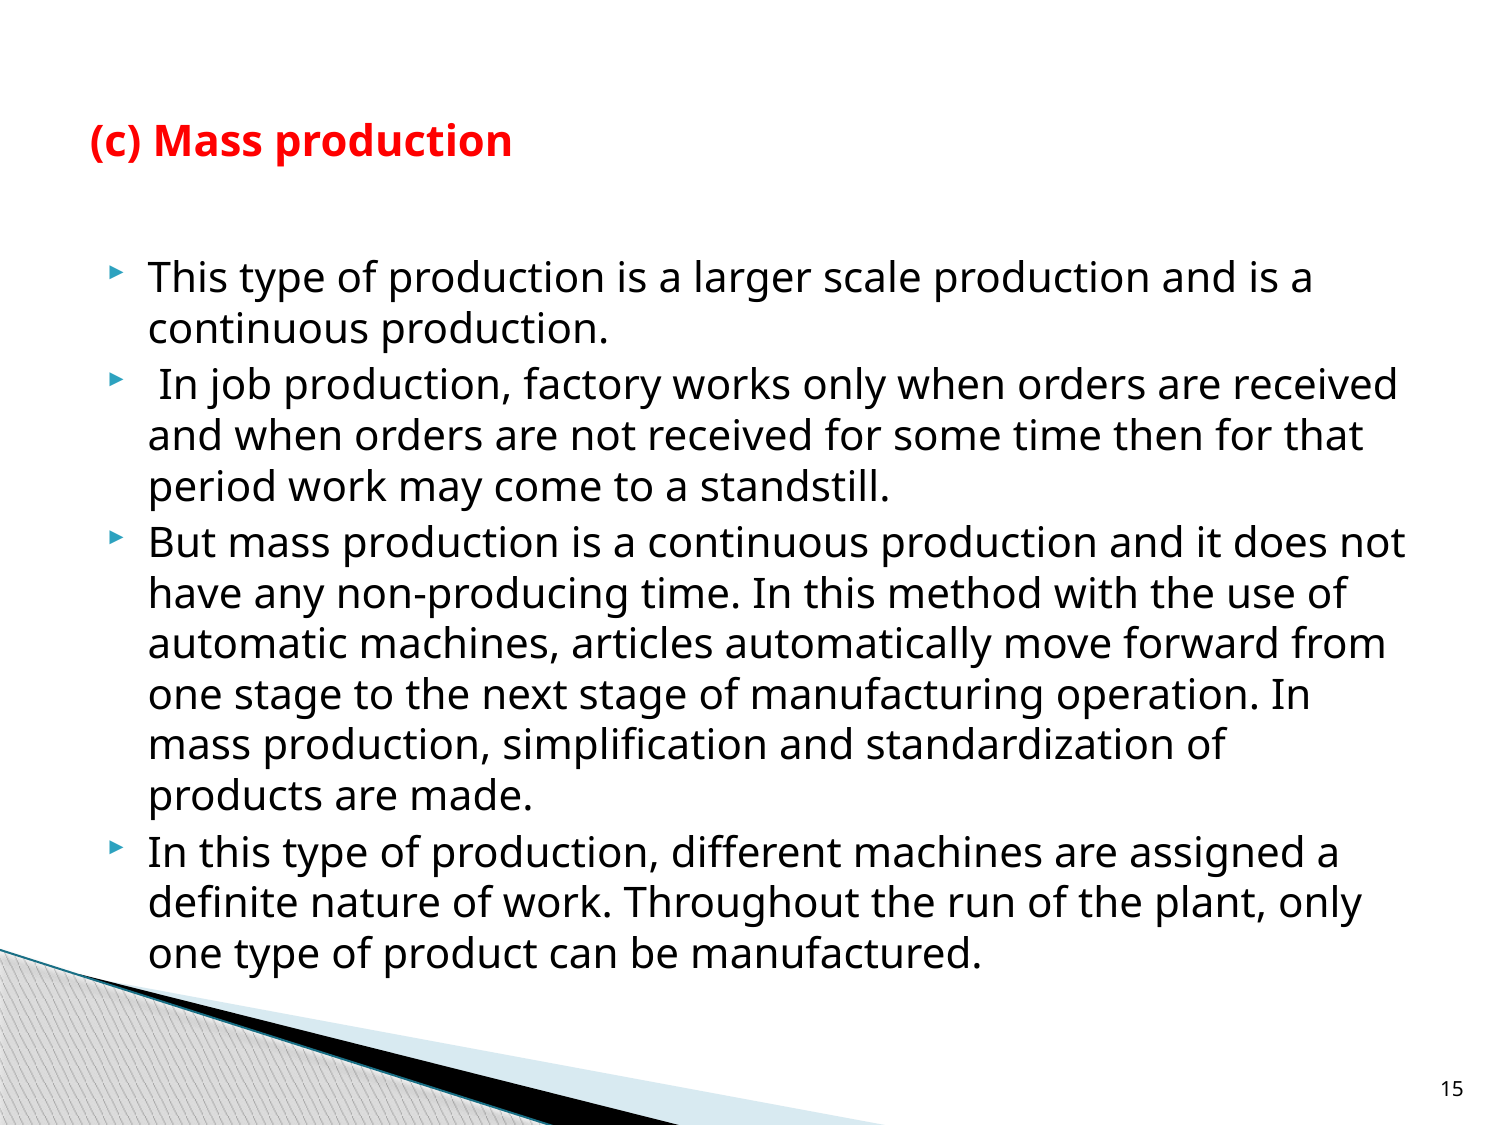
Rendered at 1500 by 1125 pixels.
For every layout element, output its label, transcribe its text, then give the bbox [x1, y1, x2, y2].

title (c) Mass production [75, 45, 1425, 233]
list This type of production is a larger scale production and is a continuous production. In job production, factory works only when orders are received and when orders are not received for some time then for that period work may come to a standstill. But mass production is a continuous production and it does not have any non-producing time. In this method with the use of automatic machines, articles automatically move forward from one stage to the next stage of manufacturing operation. In mass production, simplification and standardization of products are made. In this type of production, different machines are assigned a definite nature of work. Throughout the run of the plant, only one type of product can be manufactured. [75, 243, 1425, 986]
slide_number 15 [1418, 1051, 1479, 1112]
